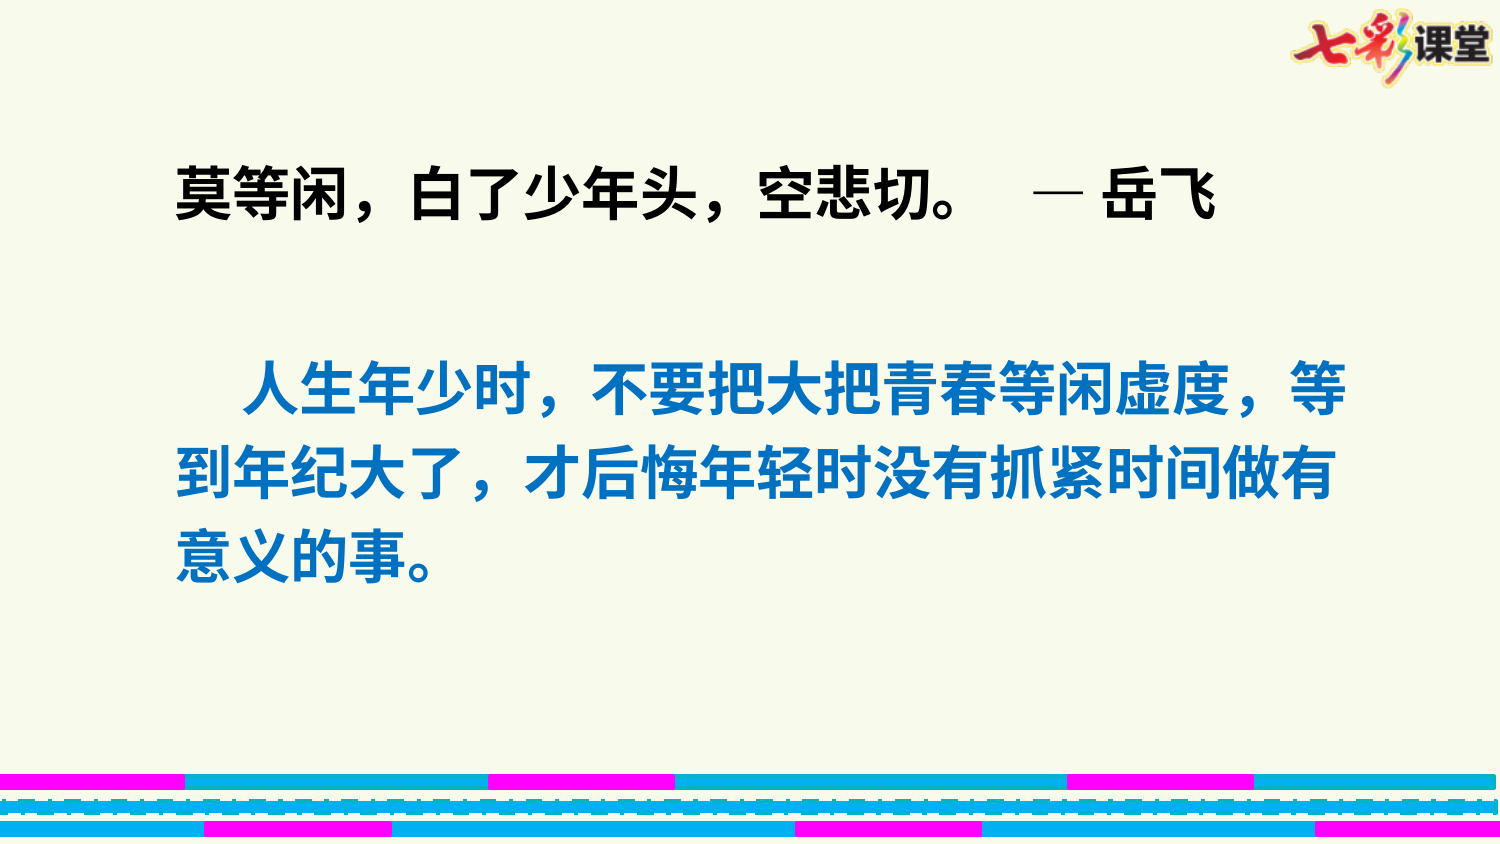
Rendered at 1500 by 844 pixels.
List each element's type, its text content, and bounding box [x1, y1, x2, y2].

text_box 莫等闲，白了少年头，空悲切。 — 岳飞 [159, 150, 1471, 235]
picture [1289, 8, 1495, 89]
text_box 人生年少时，不要把大把青春等闲虚度，等到年纪大了，才后悔年轻时没有抓紧时间做有意义的事。 [159, 331, 1376, 598]
